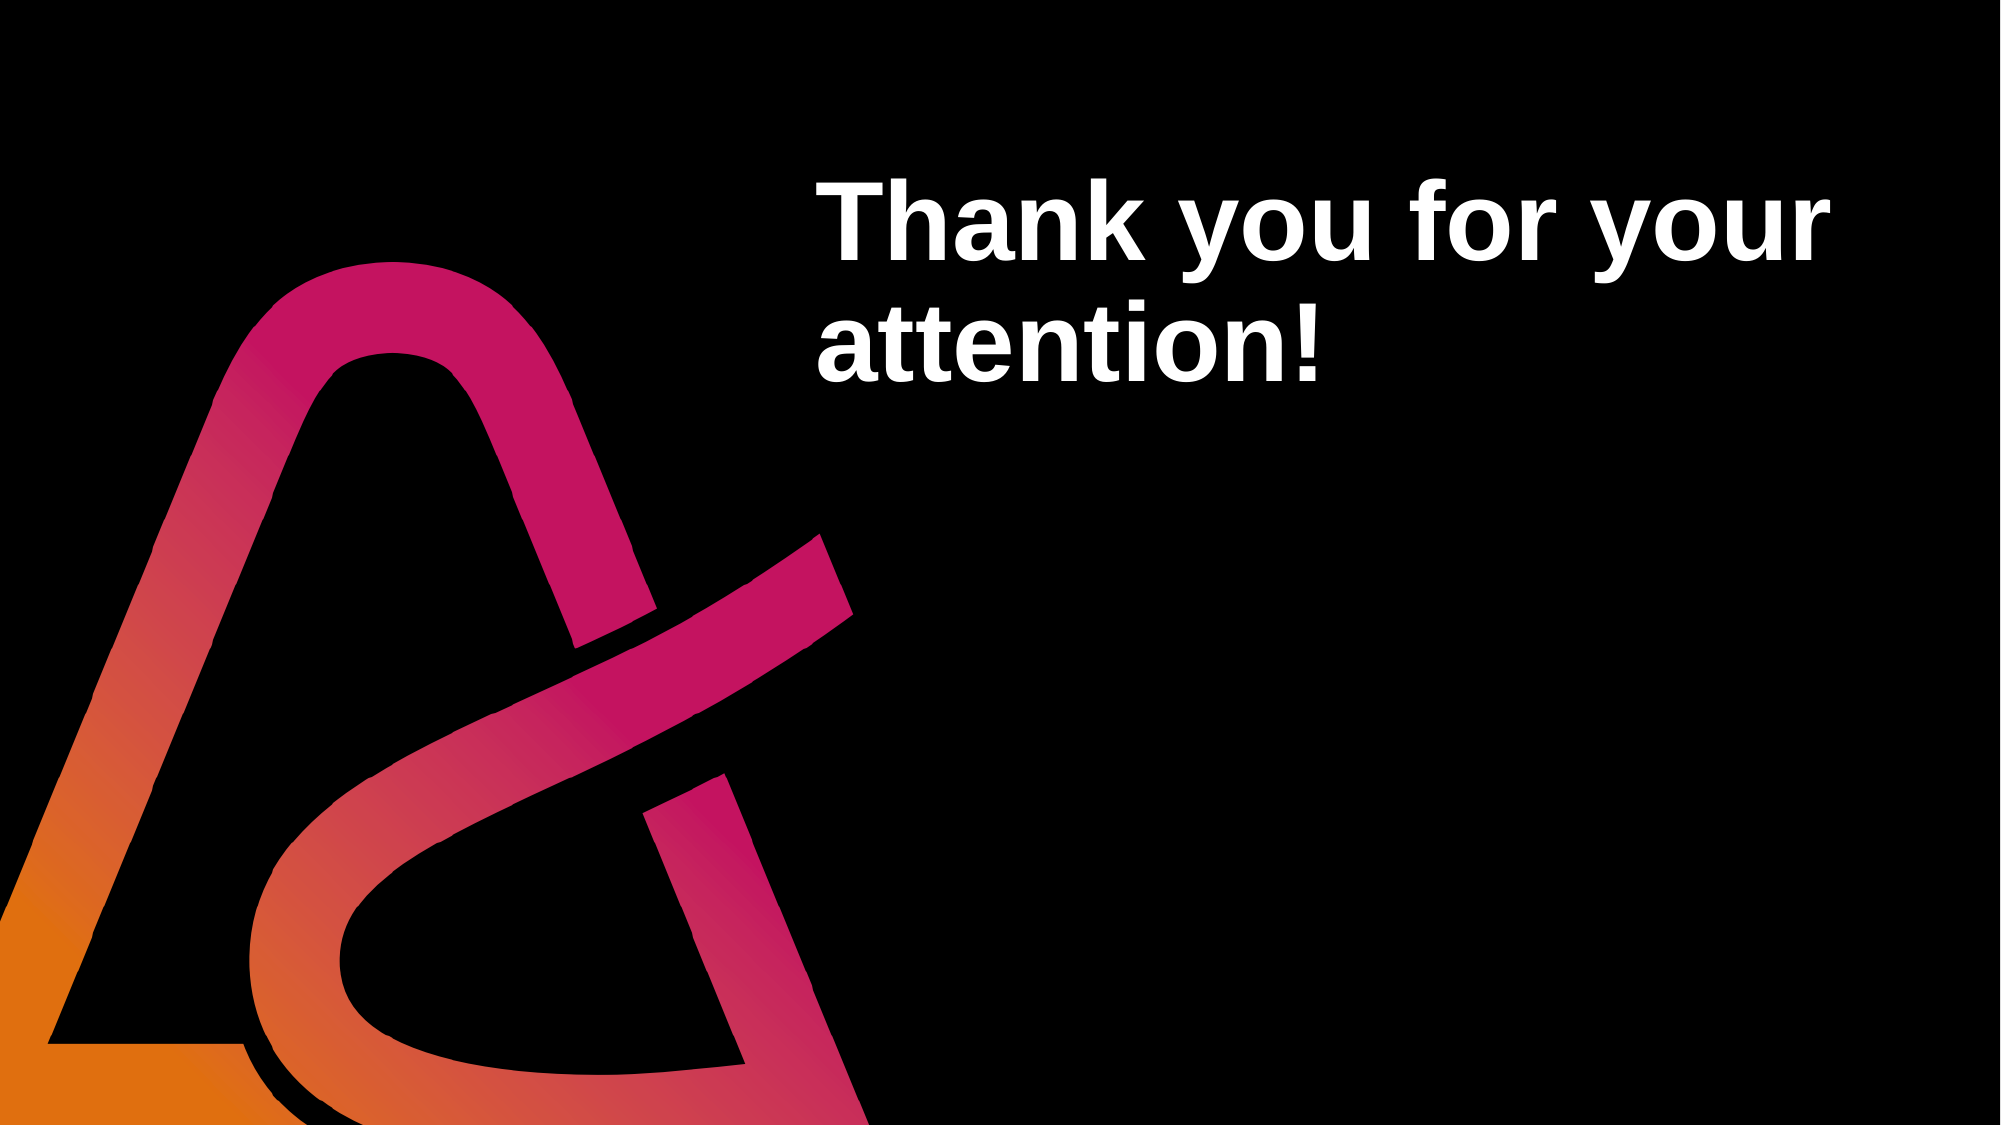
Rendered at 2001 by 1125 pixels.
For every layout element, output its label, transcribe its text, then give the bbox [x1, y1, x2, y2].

title Thank you for your attention! [800, 119, 1863, 450]
